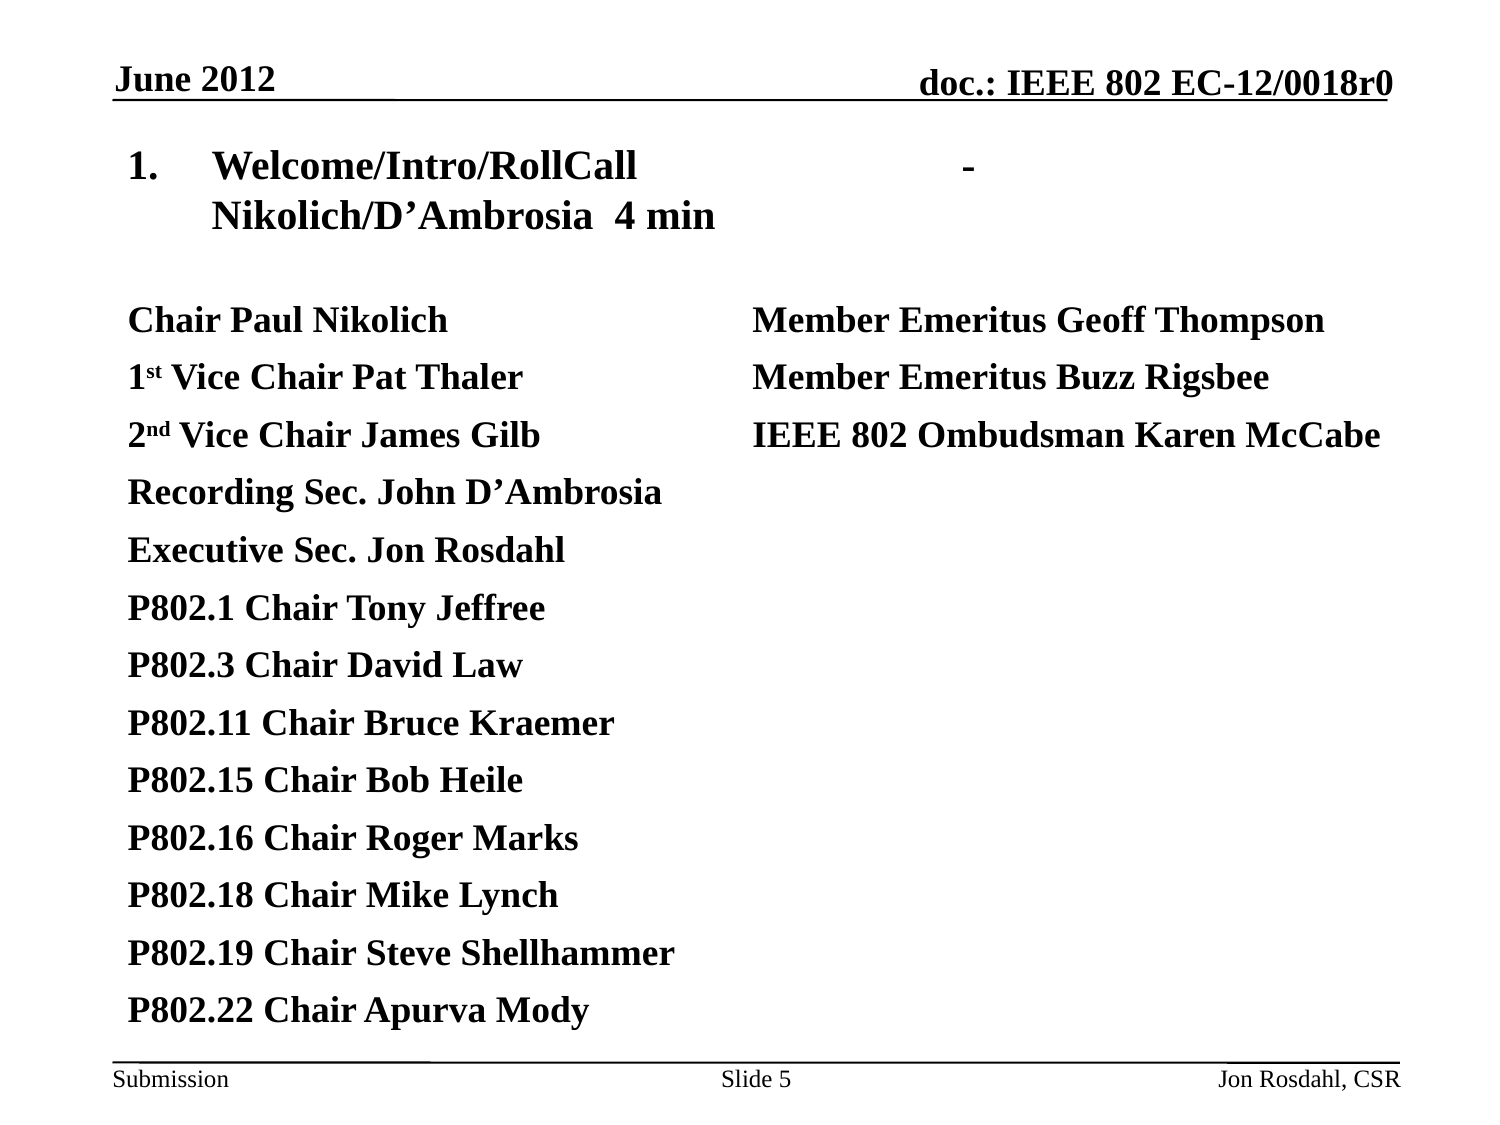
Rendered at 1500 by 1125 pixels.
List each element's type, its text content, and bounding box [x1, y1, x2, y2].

slide_number Slide 5 [712, 1061, 800, 1123]
title Welcome/Intro/RollCall - Nikolich/D’Ambrosia 4 min [112, 112, 1388, 263]
list Chair Paul Nikolich 1st Vice Chair Pat Thaler 2nd Vice Chair James Gilb Recording Sec. John D’Ambrosia Executive Sec. Jon Rosdahl P802.1 Chair Tony Jeffree P802.3 Chair David Law P802.11 Chair Bruce Kraemer P802.15 Chair Bob Heile P802.16 Chair Roger Marks P802.18 Chair Mike Lynch P802.19 Chair Steve Shellhammer P802.22 Chair Apurva Mody [112, 287, 738, 1051]
footer Jon Rosdahl, CSR [878, 1061, 1402, 1093]
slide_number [114, 54, 423, 100]
list Member Emeritus Geoff Thompson Member Emeritus Buzz Rigsbee IEEE 802 Ombudsman Karen McCabe [737, 287, 1413, 1000]
